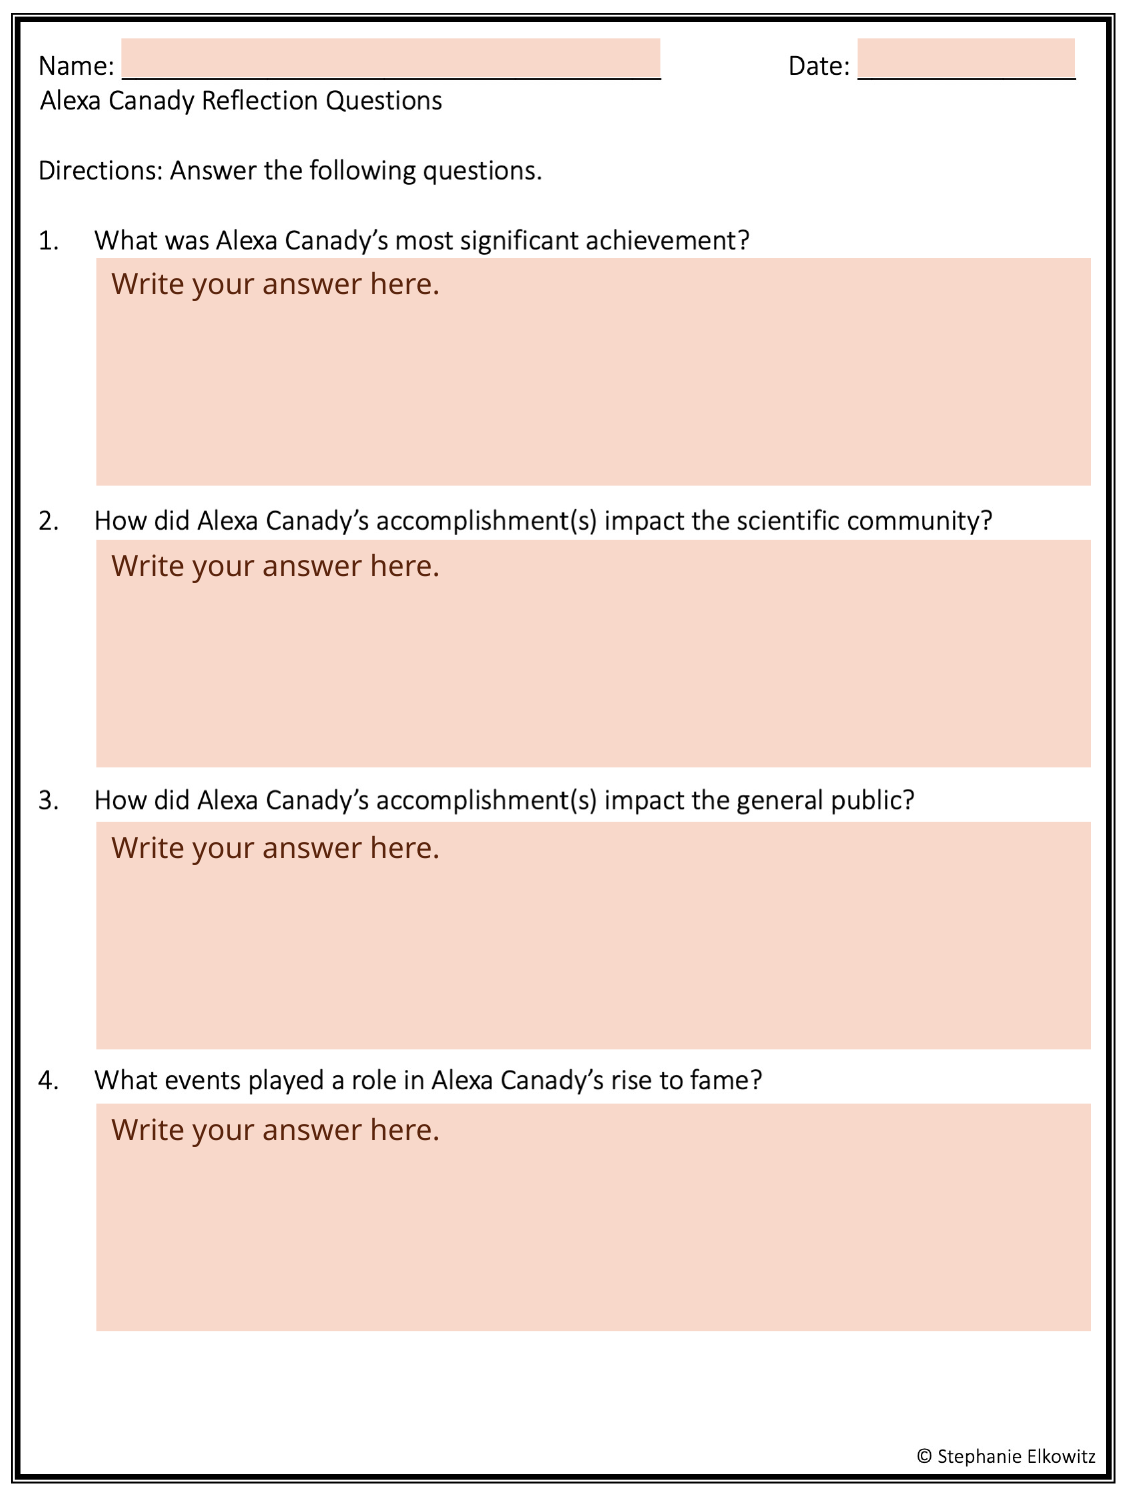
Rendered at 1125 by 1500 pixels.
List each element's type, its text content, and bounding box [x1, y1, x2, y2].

text_box [120, 37, 662, 78]
text_box Write your answer here. [95, 539, 1092, 769]
text_box Write your answer here. [95, 257, 1092, 487]
text_box [857, 37, 1076, 78]
text_box Write your answer here. [95, 1103, 1092, 1332]
picture [0, 0, 1125, 1500]
text_box Write your answer here. [95, 821, 1092, 1050]
